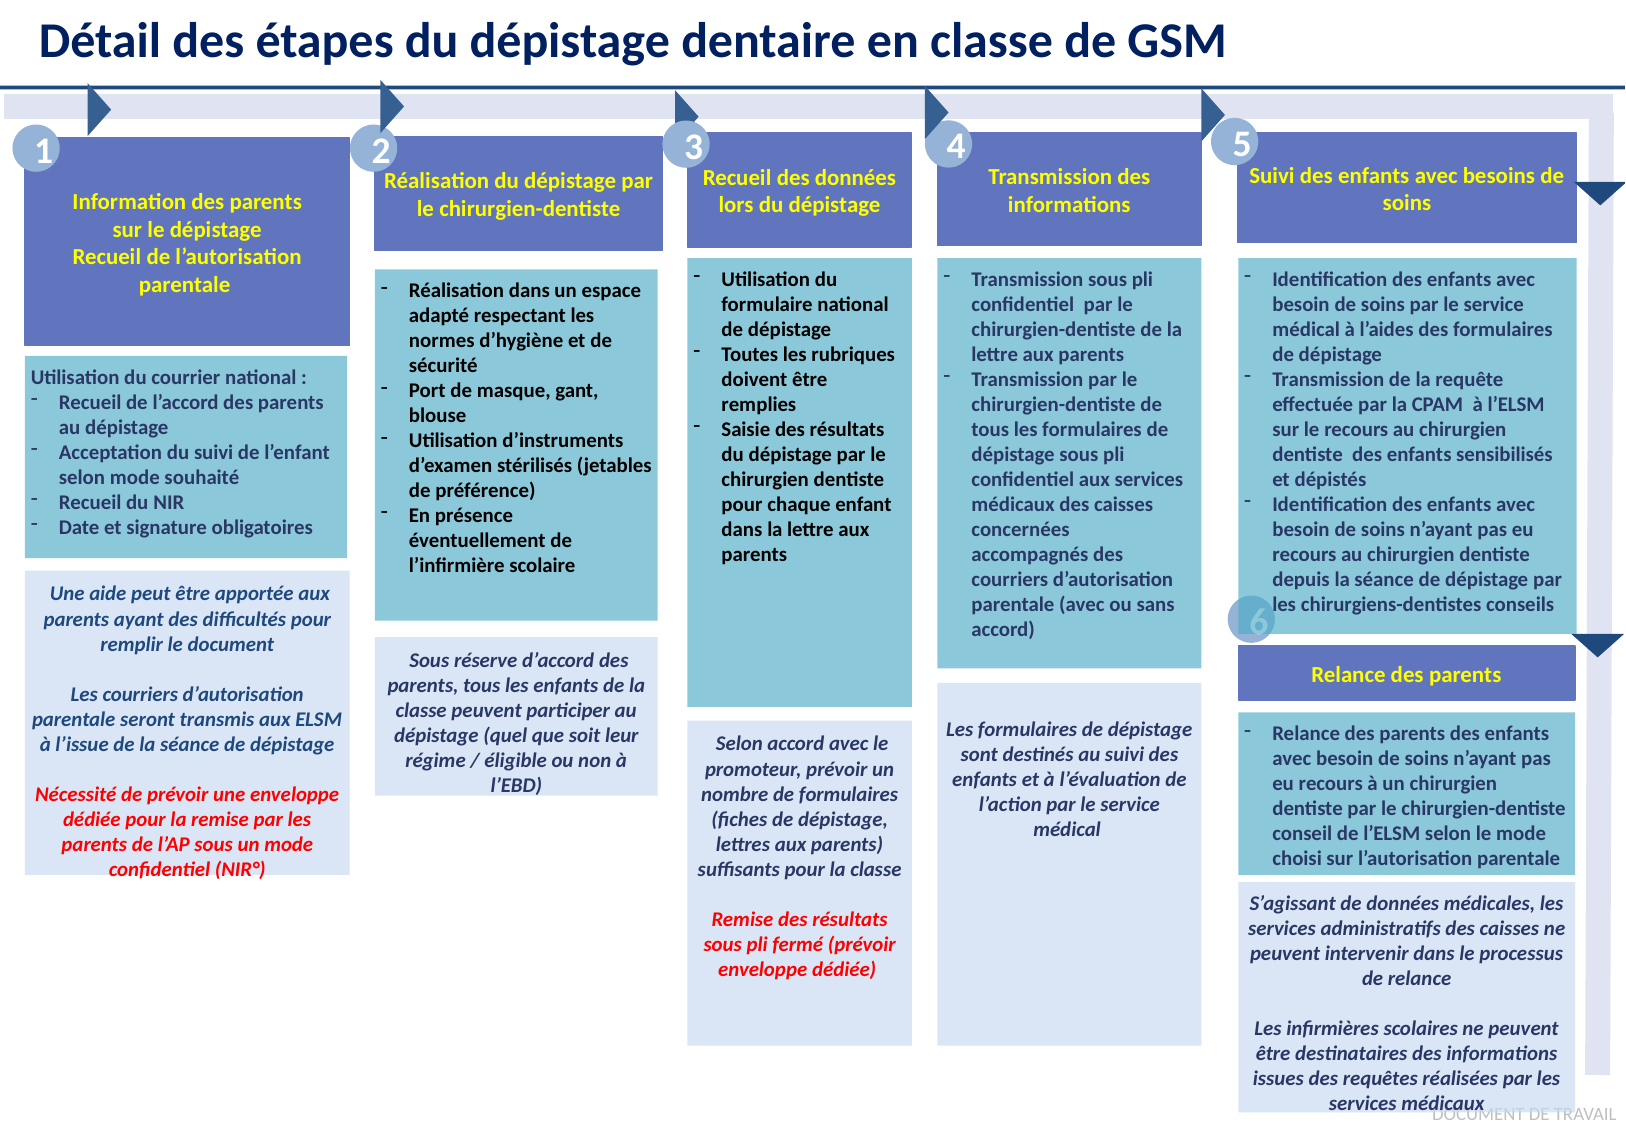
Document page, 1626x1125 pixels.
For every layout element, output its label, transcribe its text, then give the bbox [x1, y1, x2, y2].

text_box Détail des étapes du dépistage dentaire en classe de GSM [24, 0, 1601, 78]
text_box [3, 79, 1625, 1113]
